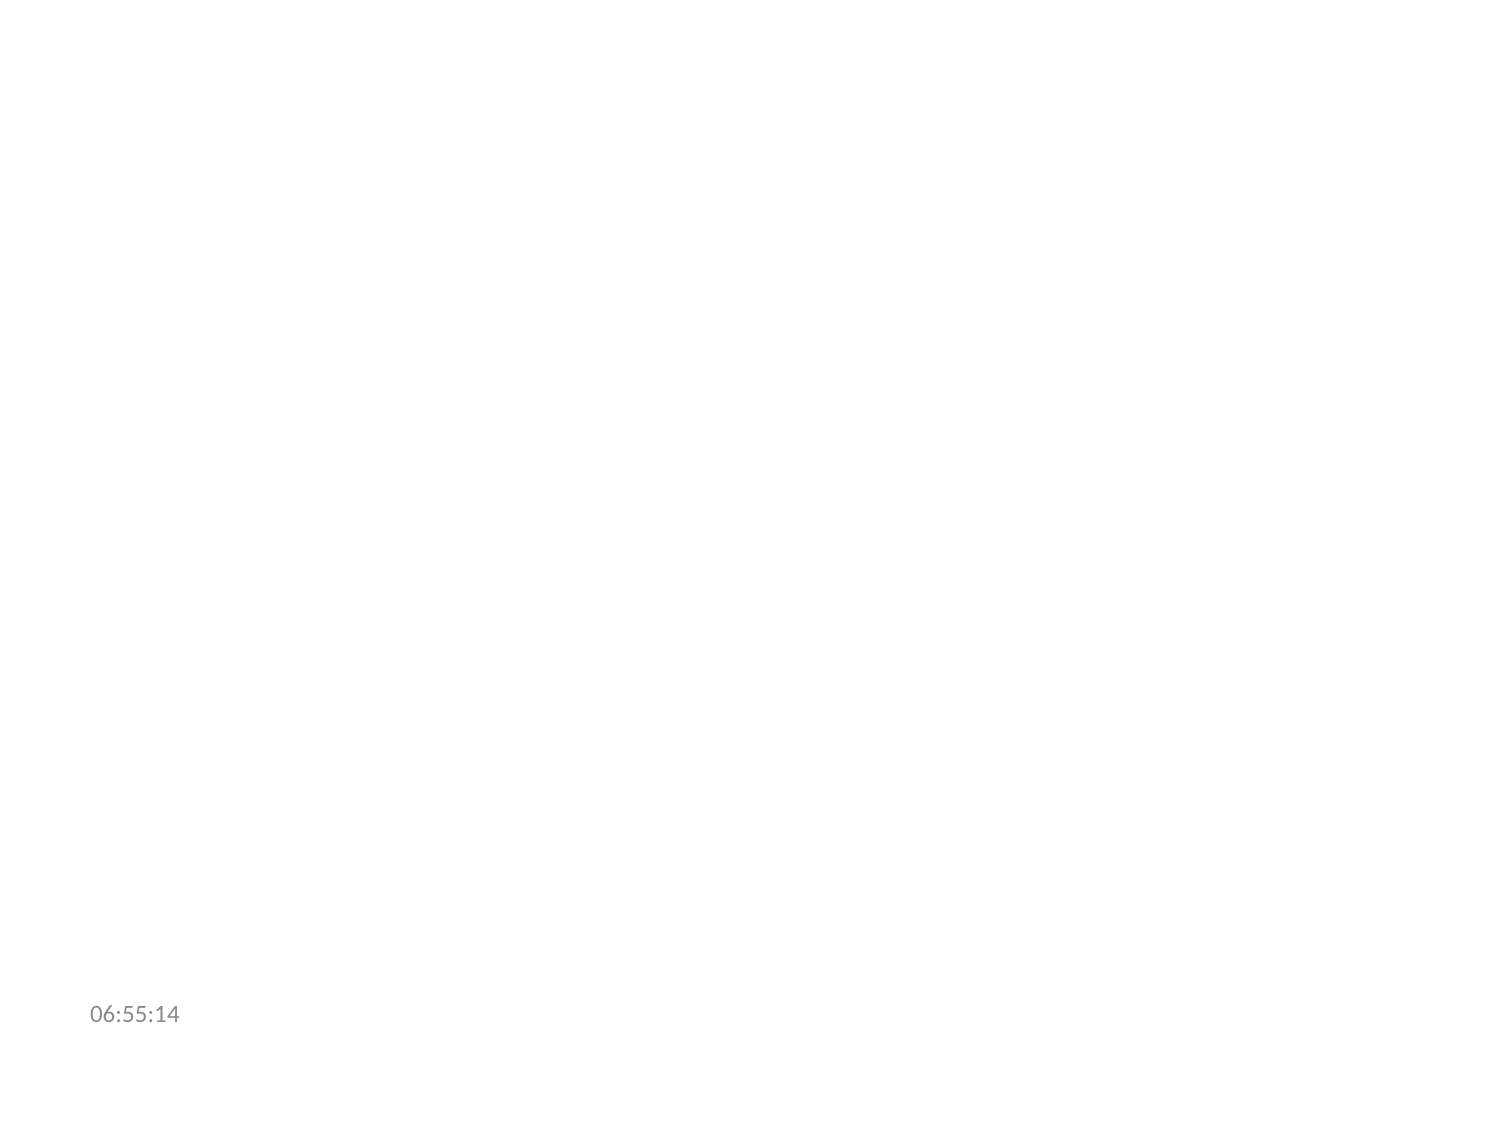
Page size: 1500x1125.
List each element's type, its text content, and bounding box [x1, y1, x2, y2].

text_box 15:35:09 [75, 982, 425, 1043]
